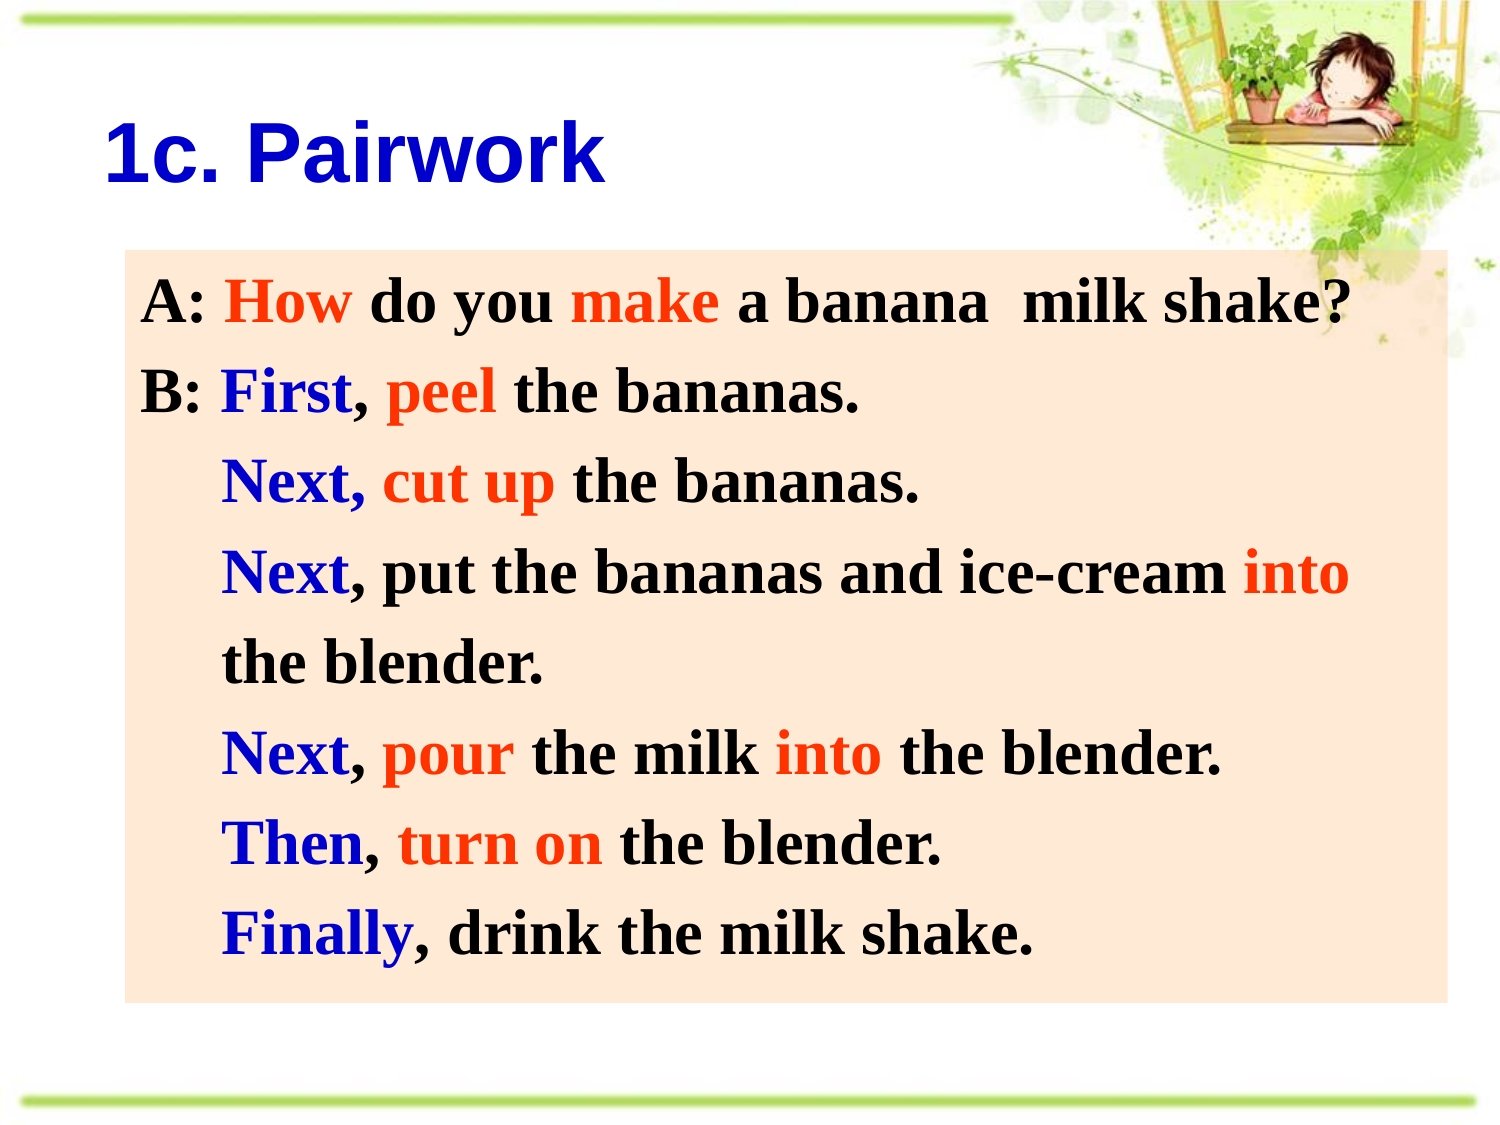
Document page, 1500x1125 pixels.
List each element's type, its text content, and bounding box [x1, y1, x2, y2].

subtitle A: How do you make a banana milk shake? B: First, peel the bananas. Next, cut up the bananas. Next, put the bananas and ice-cream into the blender. Next, pour the milk into the blender. Then, turn on the blender. Finally, drink the milk shake. [125, 249, 1448, 1003]
text_box 1c. Pairwork [88, 90, 687, 208]
picture [0, 0, 1500, 1125]
